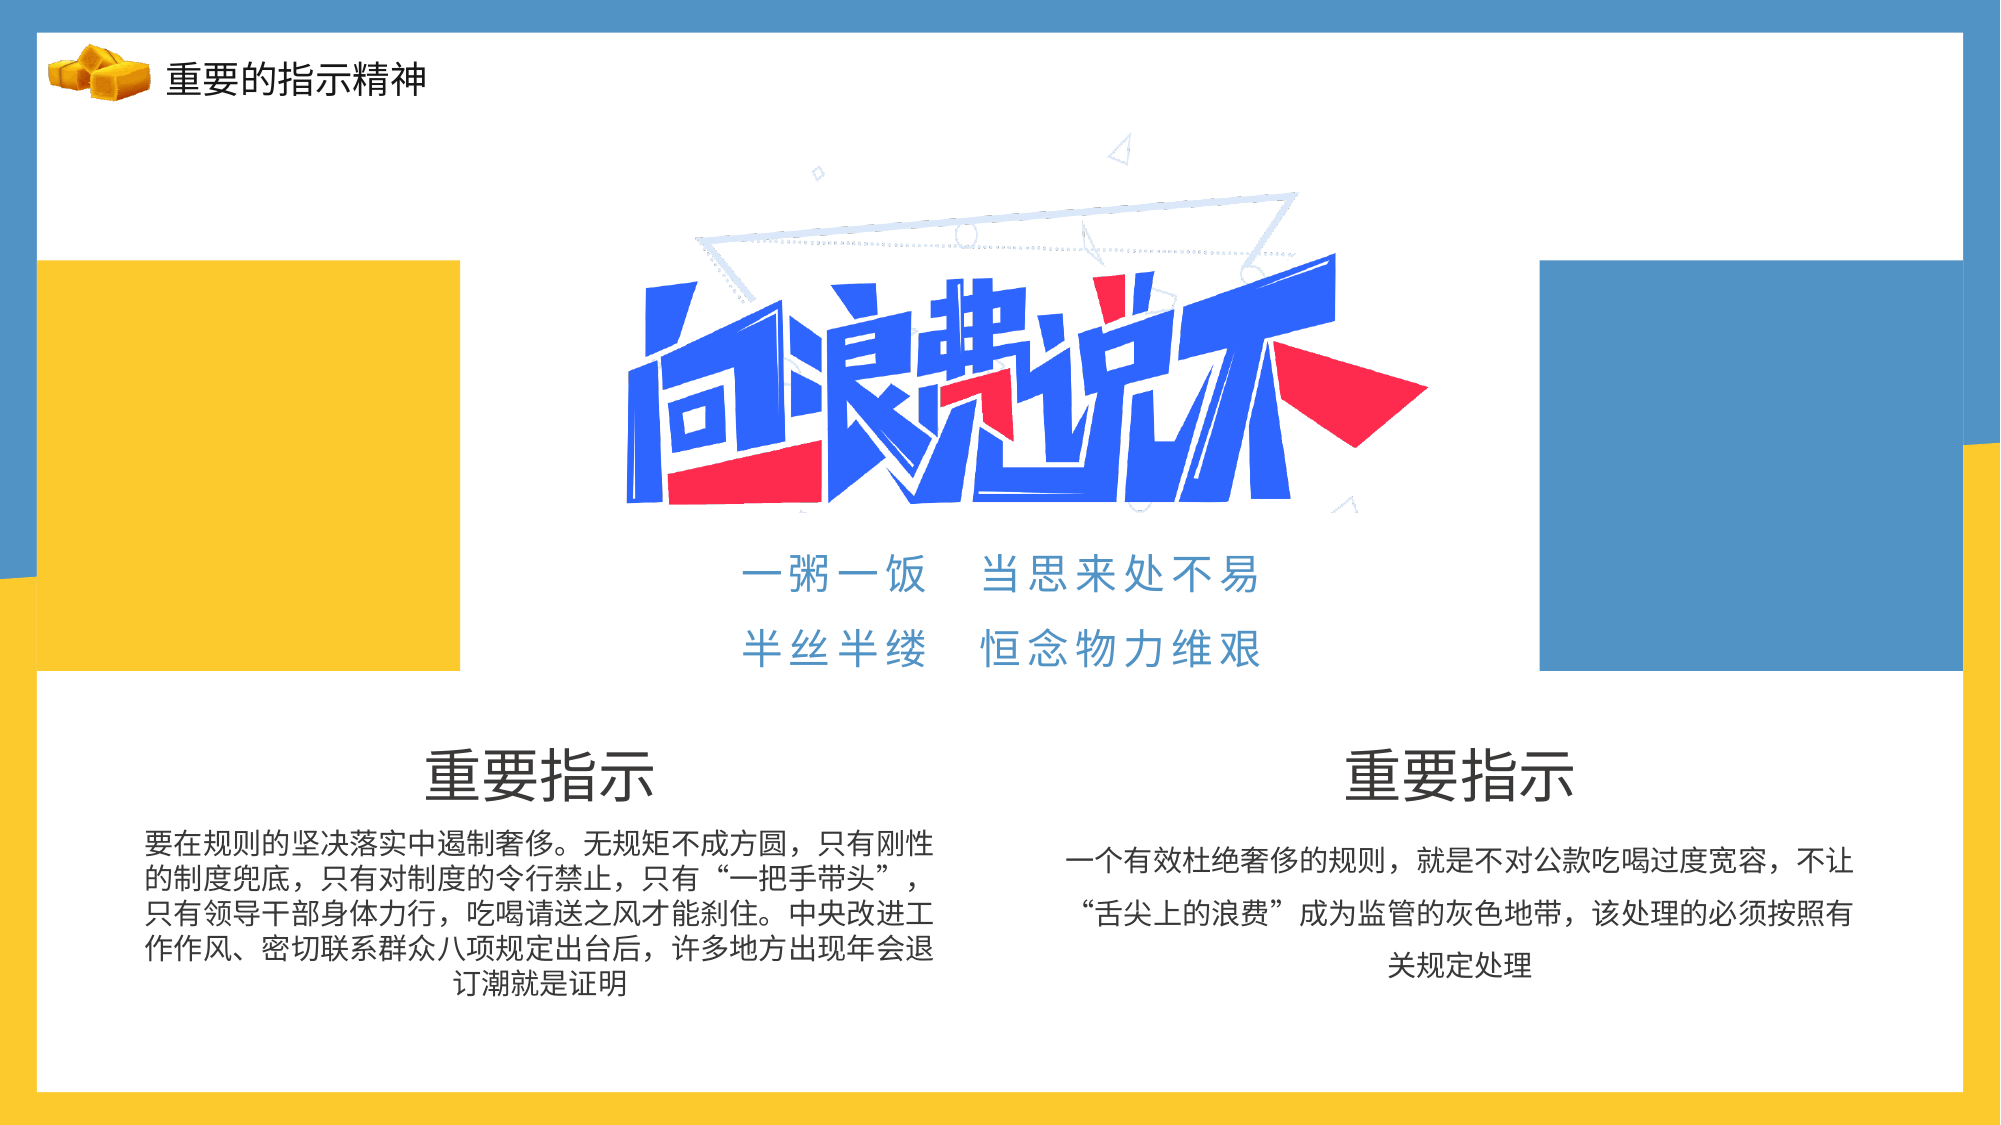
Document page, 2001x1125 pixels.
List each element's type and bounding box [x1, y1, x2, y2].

text_box [0, 0, 2000, 1125]
picture [4, 44, 170, 114]
